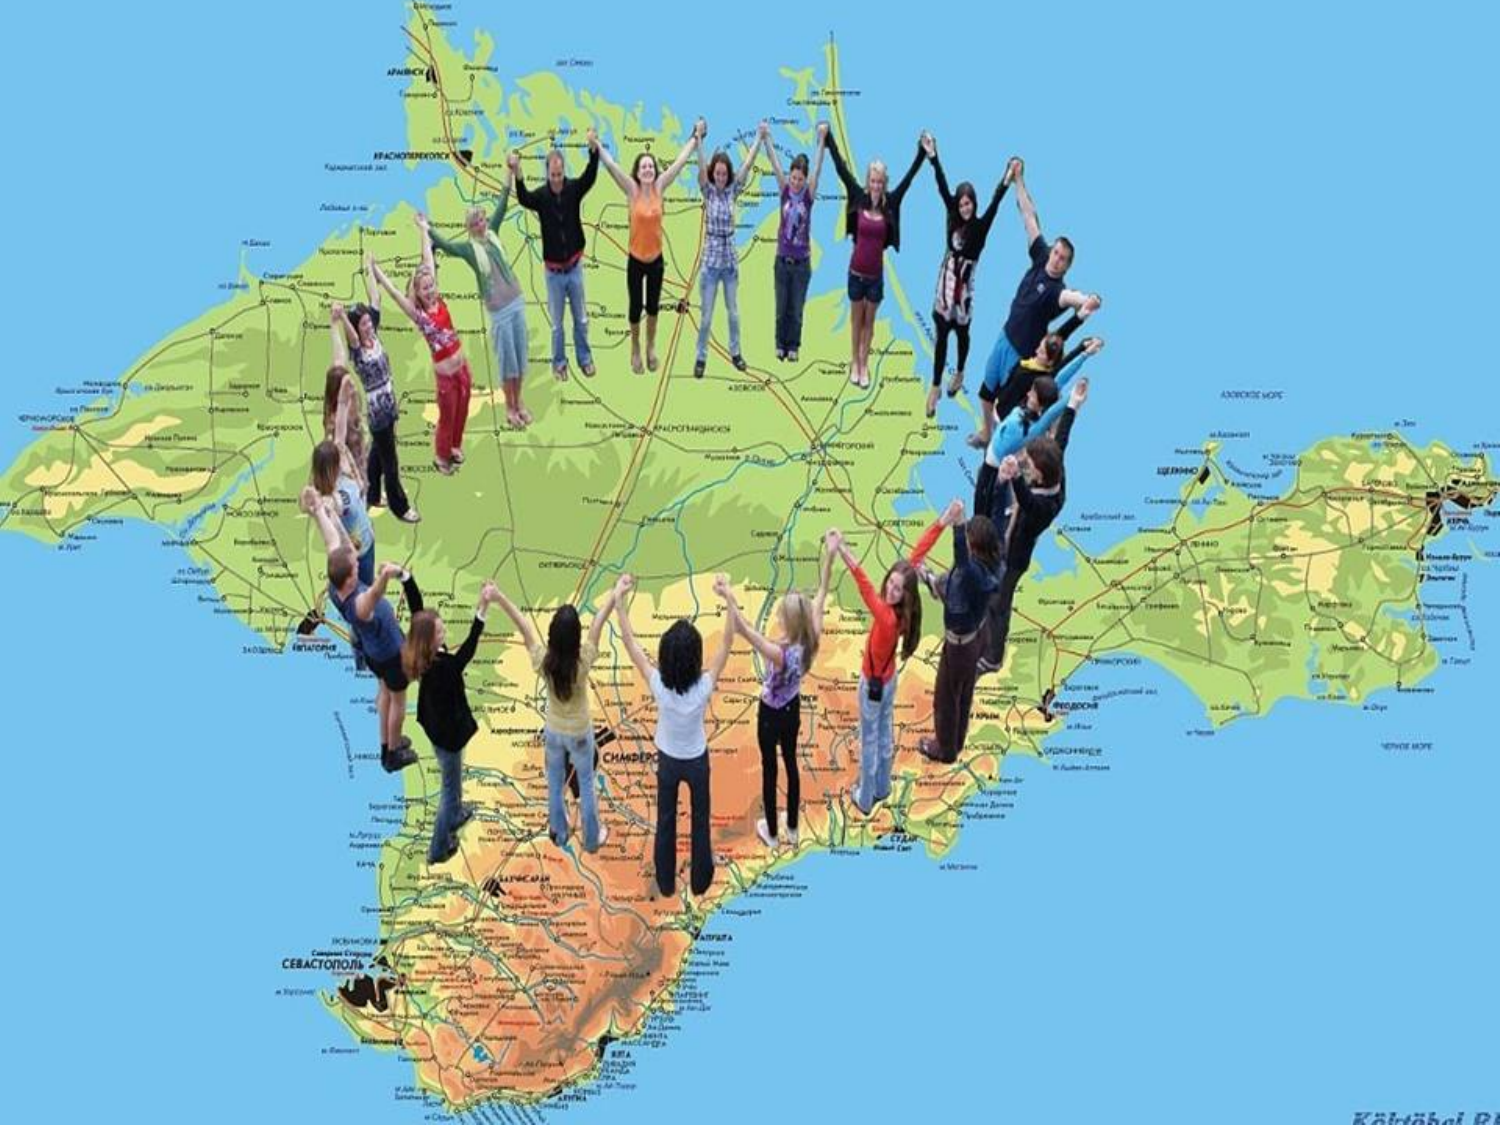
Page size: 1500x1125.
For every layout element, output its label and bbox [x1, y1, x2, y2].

list [0, 0, 1500, 1125]
